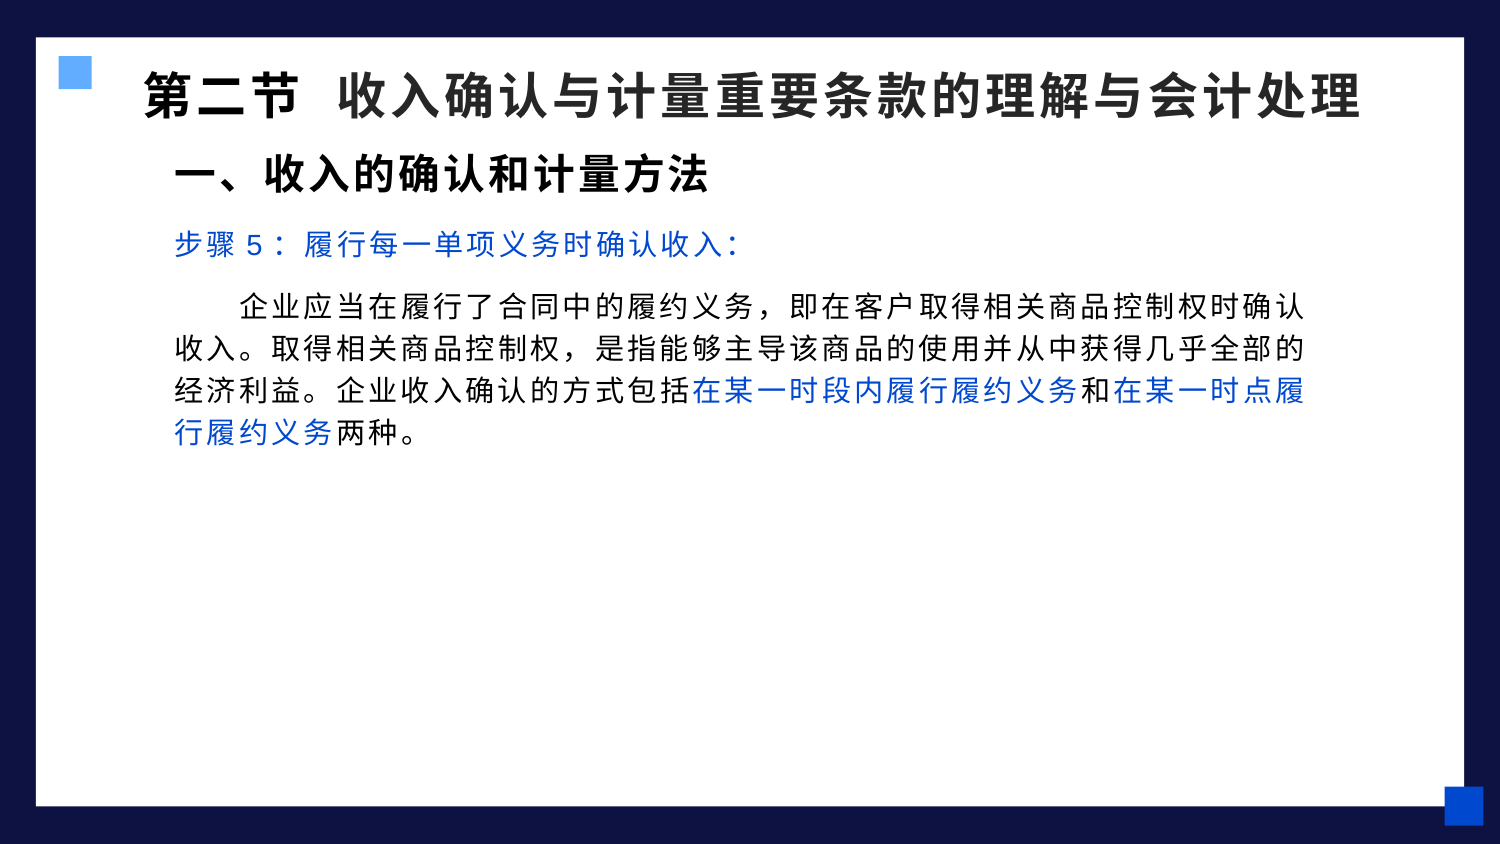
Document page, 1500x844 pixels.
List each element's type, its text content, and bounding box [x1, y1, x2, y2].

list 一、收入的确认和计量方法 步骤5：履行每一单项义务时确认收入： 企业应当在履行了合同中的履约义务，即在客户取得相关商品控制权时确认收入。取得相关商品控制权，是指能够主导该商品的使用并从中获得几乎全部的经济利益。企业收入确认的方式包括在某一时段内履行履约义务和在某一时点履行履约义务两种。 [157, 137, 1343, 563]
text_box 第二节 收入确认与计量重要条款的理解与会计处理 [99, 43, 1400, 133]
